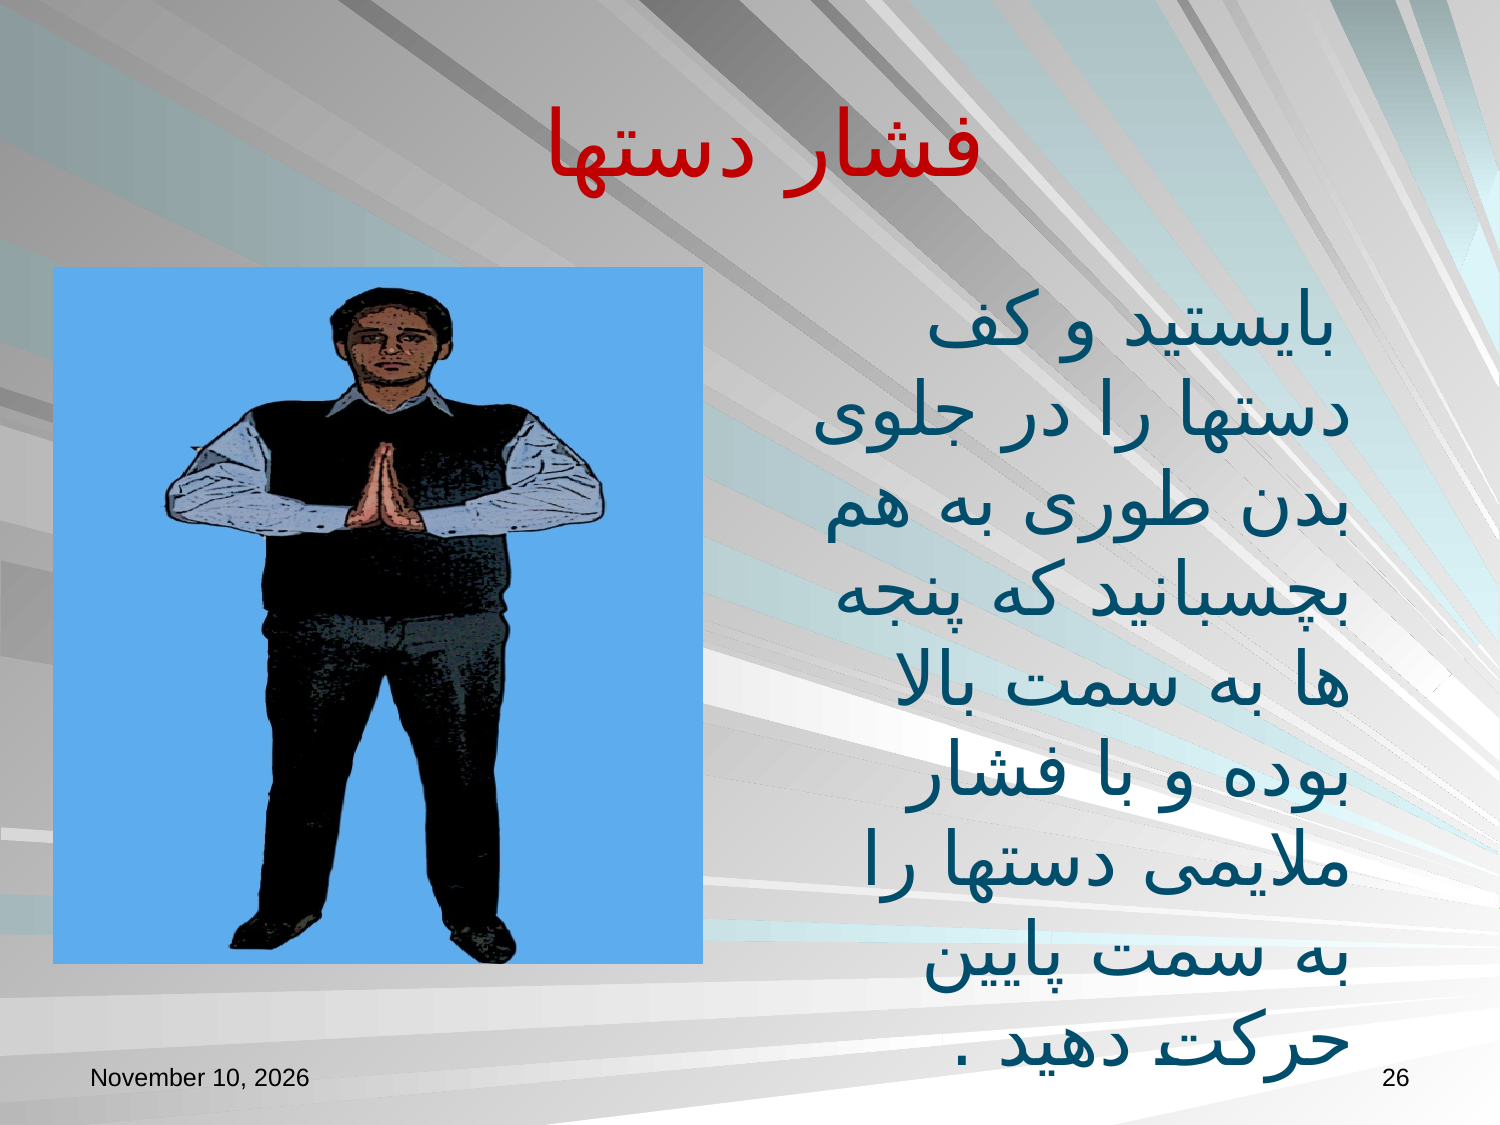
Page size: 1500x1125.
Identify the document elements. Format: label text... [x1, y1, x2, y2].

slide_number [74, 1023, 426, 1100]
title فشار دستها [74, 45, 1426, 234]
slide_number 26 [1074, 1023, 1426, 1100]
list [52, 266, 703, 965]
list بایستید و کف دستها را در جلوی بدن طوری به هم بچسبانید که پنجه ها به سمت بالا بوده و با فشار ملایمی دستها را به سمت پایین حرکت دهید . [762, 262, 1426, 1006]
